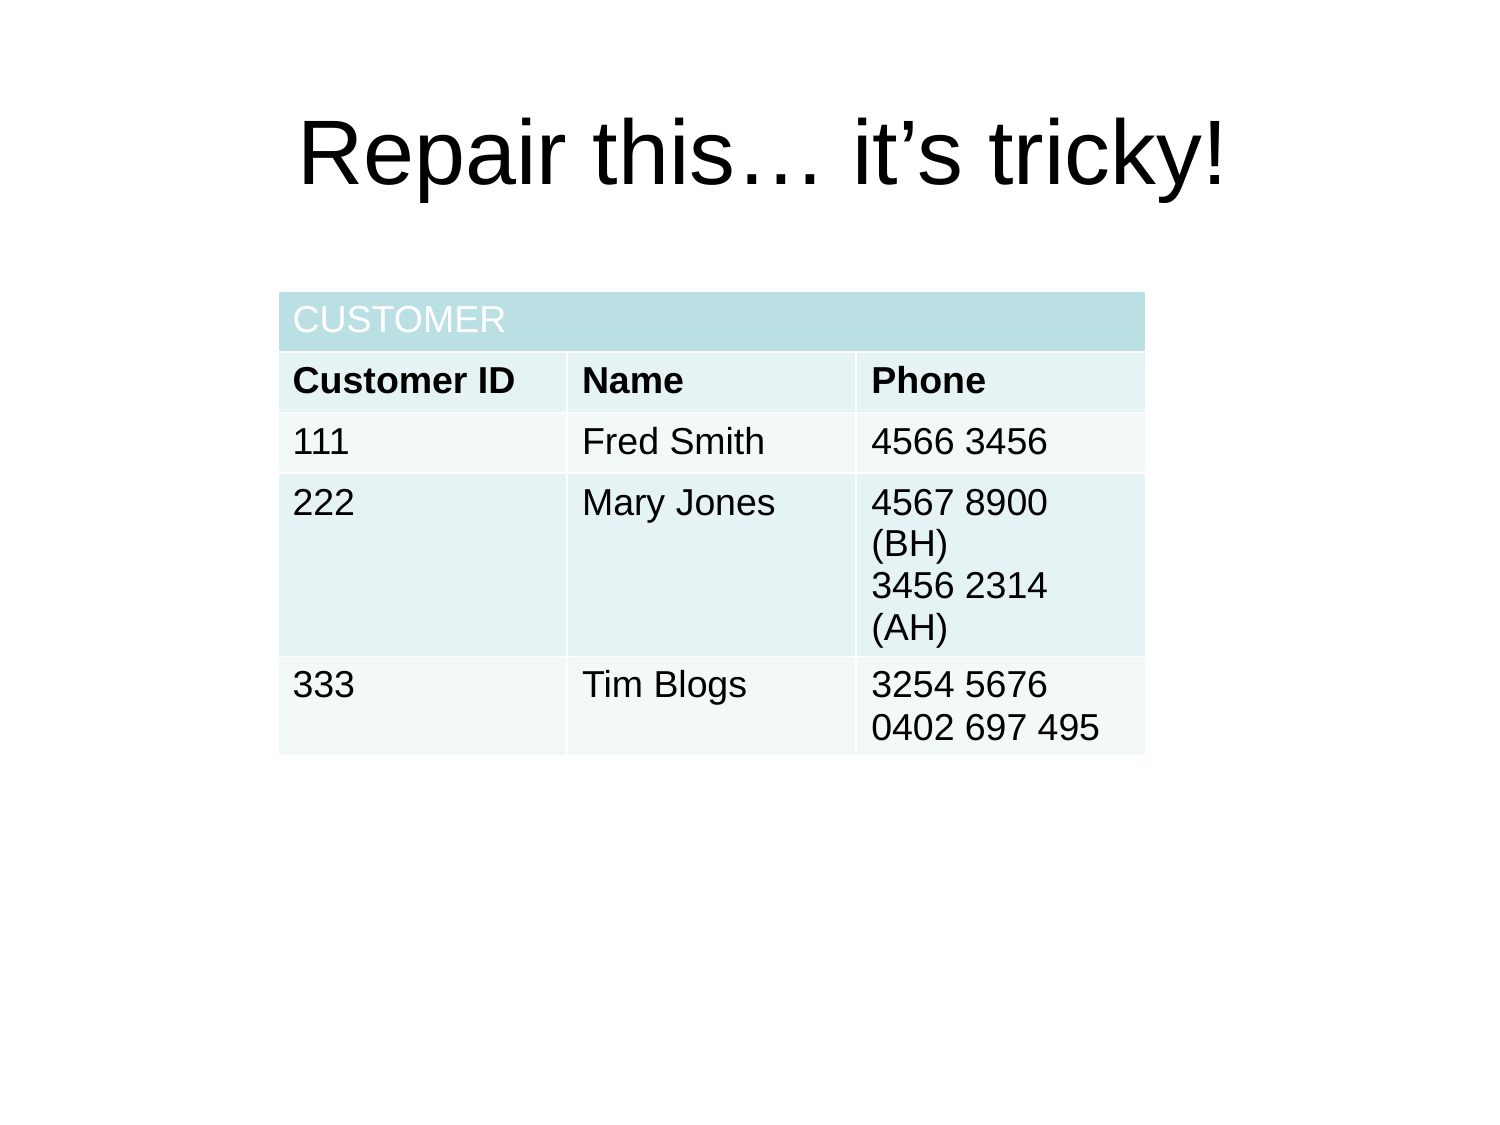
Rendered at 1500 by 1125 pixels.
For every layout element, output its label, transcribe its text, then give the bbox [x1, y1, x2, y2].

table_cell 3254 5676 0402 697 495 [857, 657, 1145, 755]
table_cell Name [568, 353, 855, 412]
table_cell 222 [279, 474, 566, 656]
table_cell Fred Smith [568, 413, 855, 472]
table_cell Tim Blogs [568, 657, 855, 755]
table_cell 333 [279, 657, 566, 755]
table_cell Phone [857, 353, 1145, 412]
table_cell 111 [279, 413, 566, 472]
table_header CUSTOMER [279, 292, 1145, 351]
text_box Repair this… it’s tricky! [88, 78, 1439, 218]
table_cell 4566 3456 [857, 413, 1145, 472]
table_cell 4567 8900 (BH) 3456 2314 (AH) [857, 474, 1145, 656]
table_cell Mary Jones [568, 474, 855, 656]
table_cell Customer ID [279, 353, 566, 412]
